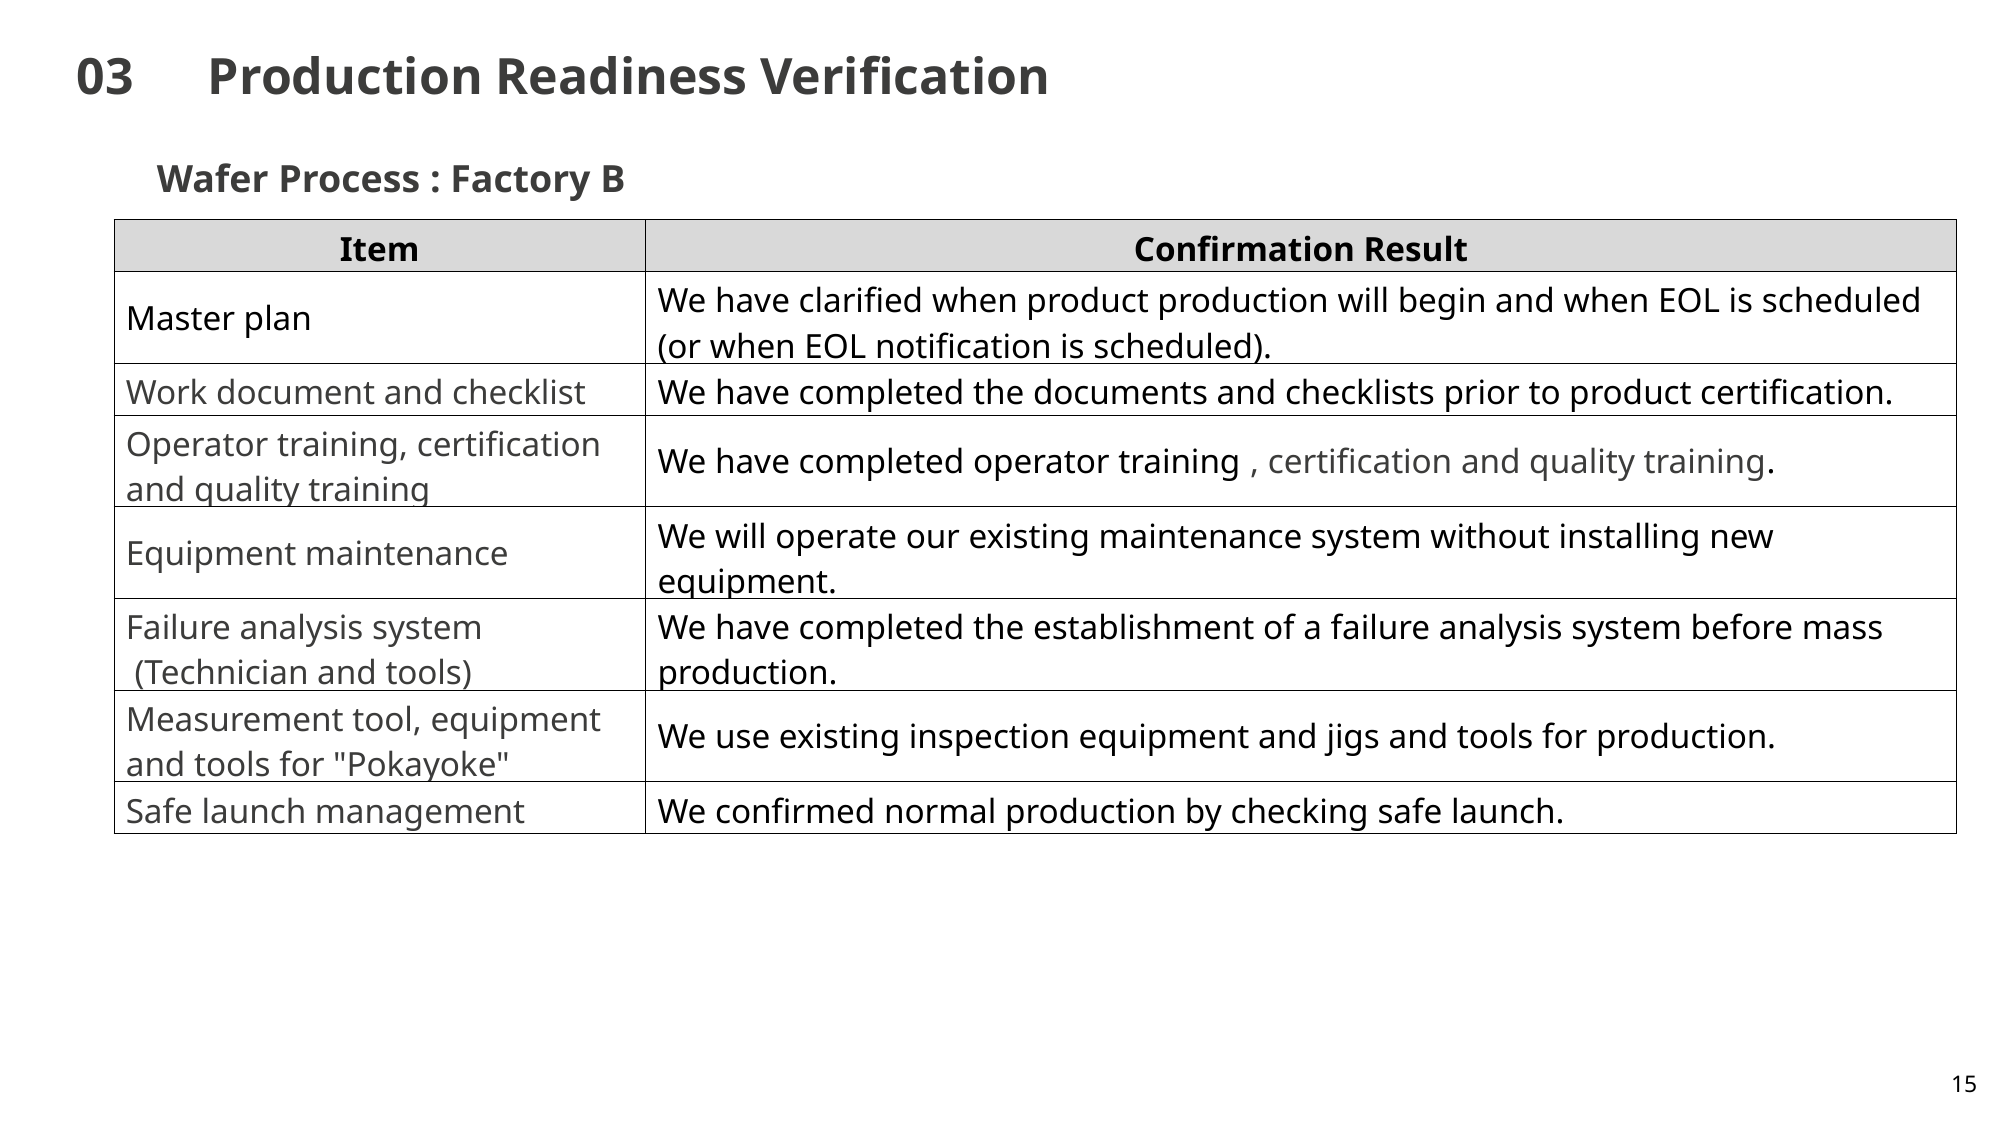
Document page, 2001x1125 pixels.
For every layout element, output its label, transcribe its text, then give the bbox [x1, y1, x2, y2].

table_cell Measurement tool, equipment and tools for "Pokayoke" [115, 691, 645, 781]
table_cell Equipment maintenance [115, 507, 645, 598]
table_cell We have completed operator training , certification and quality training. [646, 416, 1956, 506]
table_cell We use existing inspection equipment and jigs and tools for production. [646, 691, 1956, 781]
table_cell We have completed the documents and checklists prior to product certification. [646, 364, 1956, 415]
table_header Confirmation Result [646, 220, 1956, 271]
table_cell Operator training, certification and quality training [115, 416, 645, 506]
table_cell We have completed the establishment of a failure analysis system before mass production. [646, 599, 1956, 690]
text_box Wafer Process : Factory B [142, 147, 1735, 208]
table_cell We will operate our existing maintenance system without installing new equipment. [646, 507, 1956, 598]
table_cell Safe launch management [115, 782, 645, 833]
table_cell Failure analysis system (Technician and tools) [115, 599, 645, 690]
title 03 Production Readiness Verification [0, 0, 1877, 123]
table_cell We confirmed normal production by checking safe launch. [646, 782, 1956, 833]
table_cell Master plan [115, 272, 645, 363]
table_header Item [115, 220, 645, 271]
table_cell Work document and checklist [115, 364, 645, 415]
table_cell We have clarified when product production will begin and when EOL is scheduled (or when EOL notification is scheduled). [646, 272, 1956, 363]
